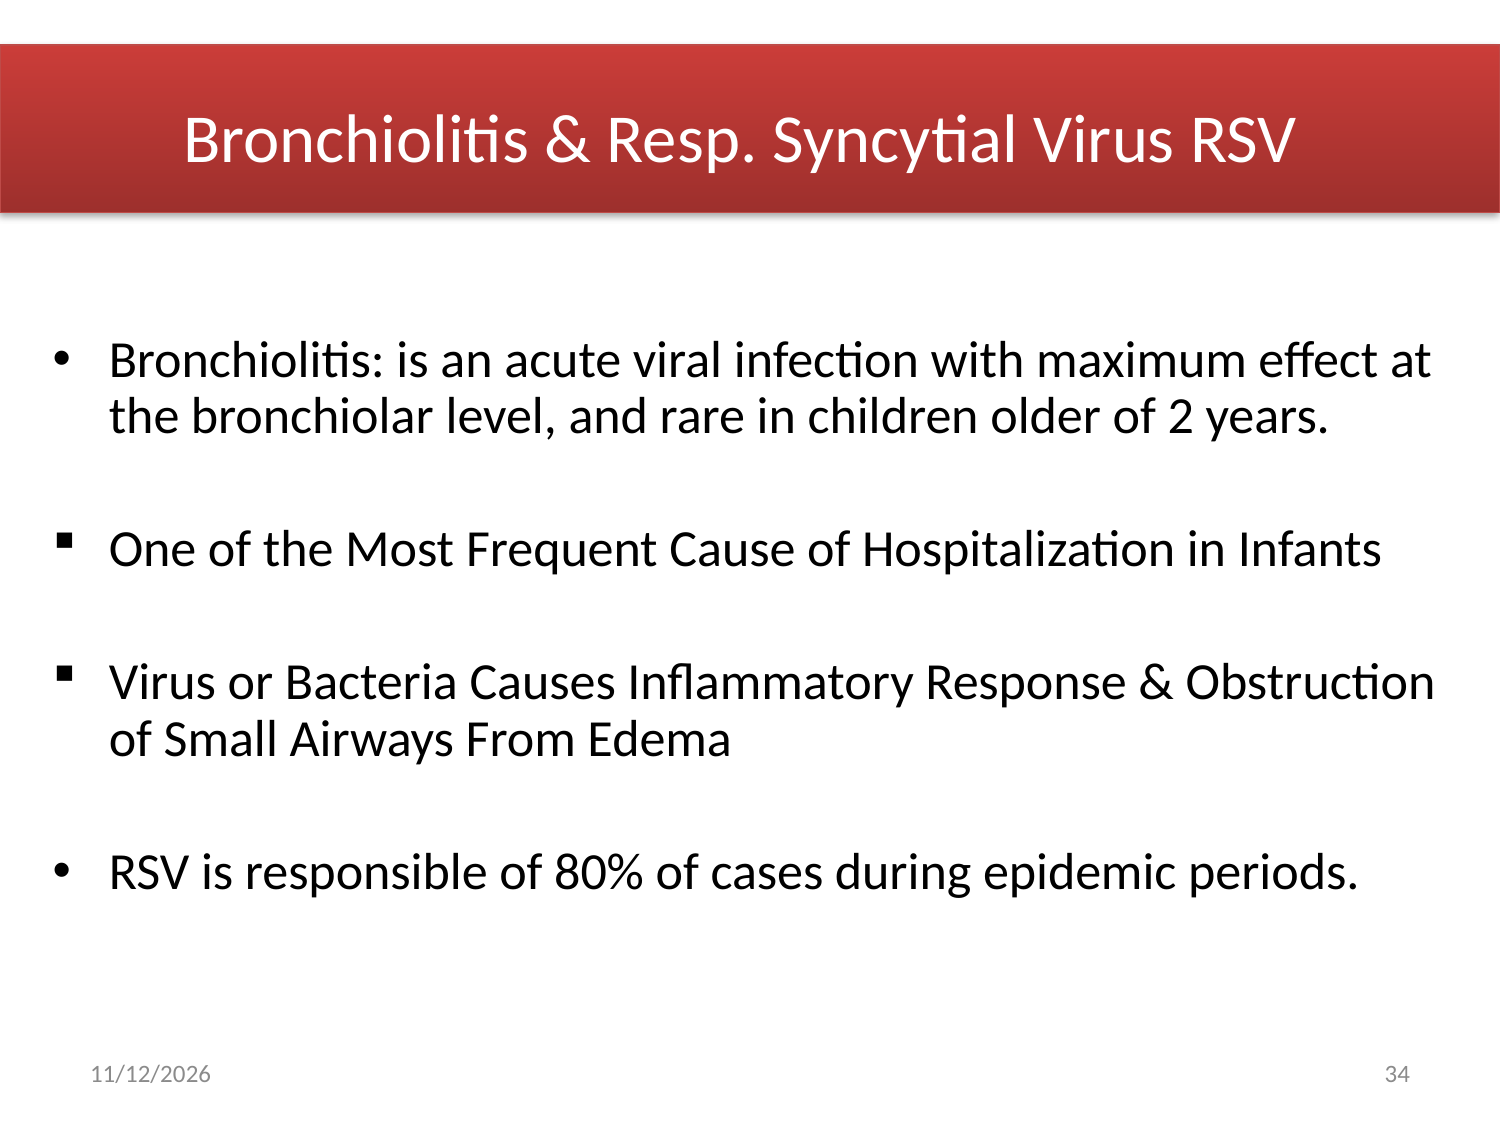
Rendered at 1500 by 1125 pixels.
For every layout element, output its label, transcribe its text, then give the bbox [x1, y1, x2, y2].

list Bronchiolitis: is an acute viral infection with maximum effect at the bronchiolar level, and rare in children older of 2 years. One of the Most Frequent Cause of Hospitalization in Infants Virus or Bacteria Causes Inflammatory Response & Obstruction of Small Airways From Edema RSV is responsible of 80% of cases during epidemic periods. [37, 324, 1500, 1125]
title Bronchiolitis & Resp. Syncytial Virus RSV [0, 44, 1500, 213]
